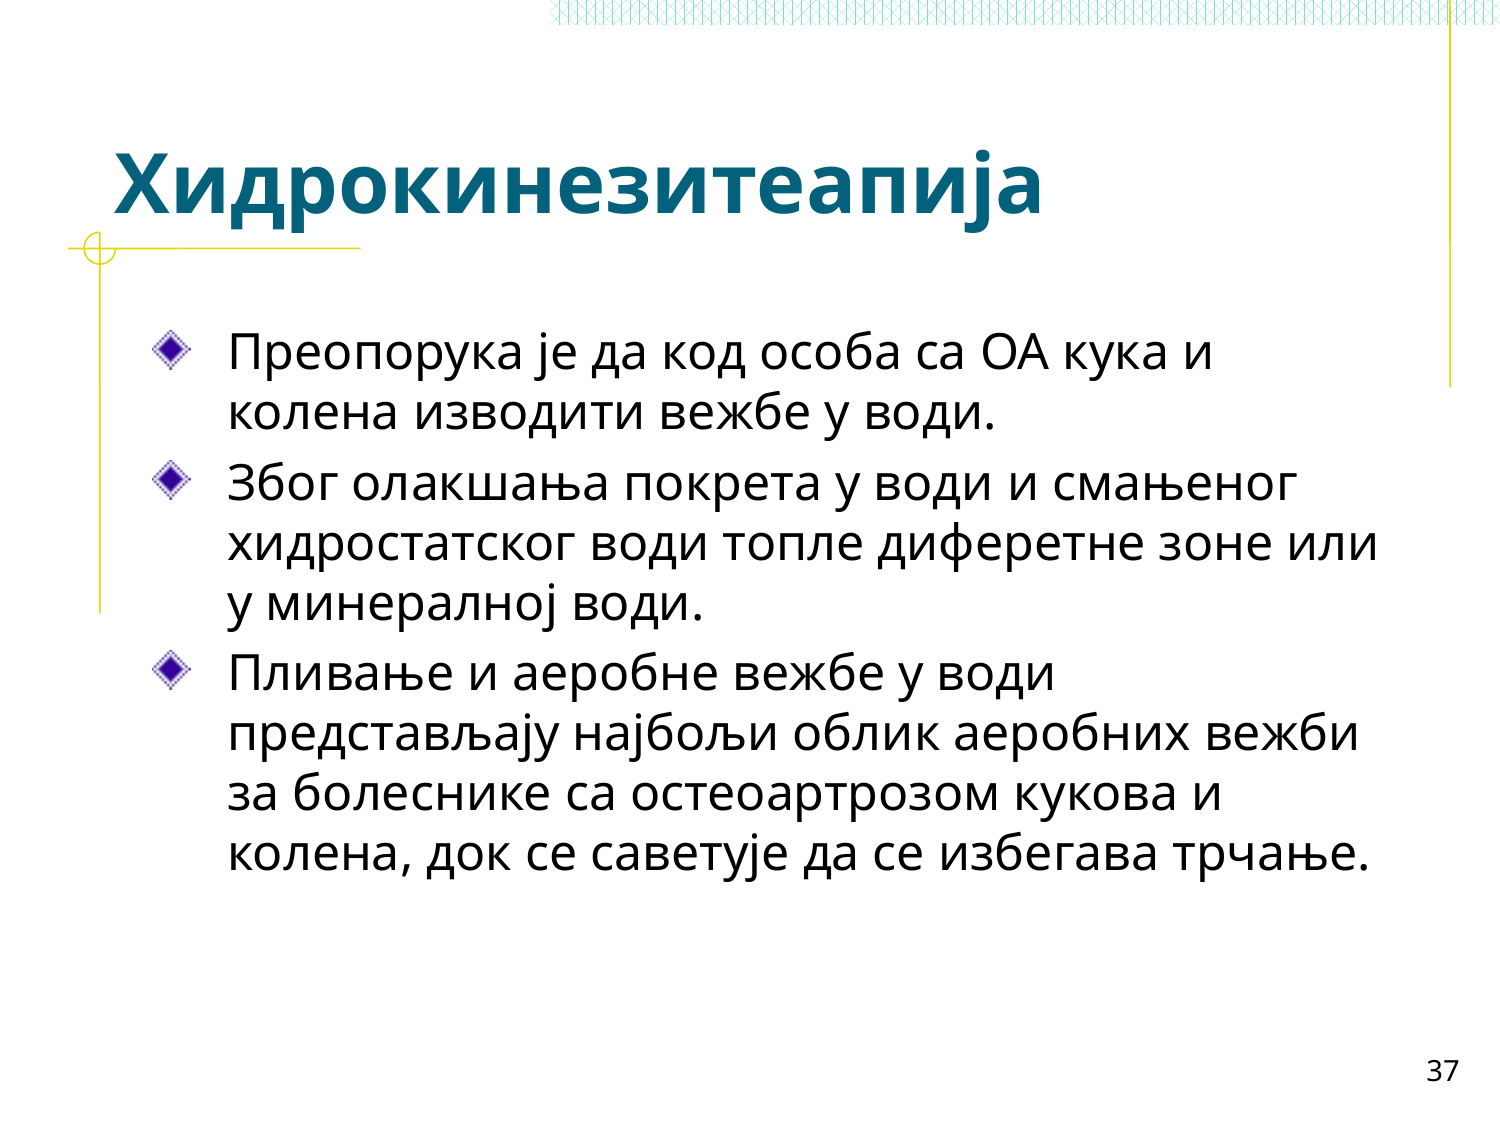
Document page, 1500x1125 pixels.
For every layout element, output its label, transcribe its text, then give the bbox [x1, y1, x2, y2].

picture [152, 460, 191, 500]
title Хидрокинезитеапија [99, 49, 1376, 238]
slide_number 37 [1162, 1025, 1475, 1100]
picture [152, 330, 191, 370]
picture [152, 650, 191, 690]
list Преопорука је да код особа са ОА кука и колена изводити вежбе у води. Због олакшања покрета у води и смањеног хидростатског води топле диферетне зоне или у минералној води. Пливање и аеробне вежбе у води представљају најбољи облик аеробних вежби за болеснике са остеоартрозом кукова и колена, док се саветује да се избегава трчање. [137, 312, 1413, 988]
